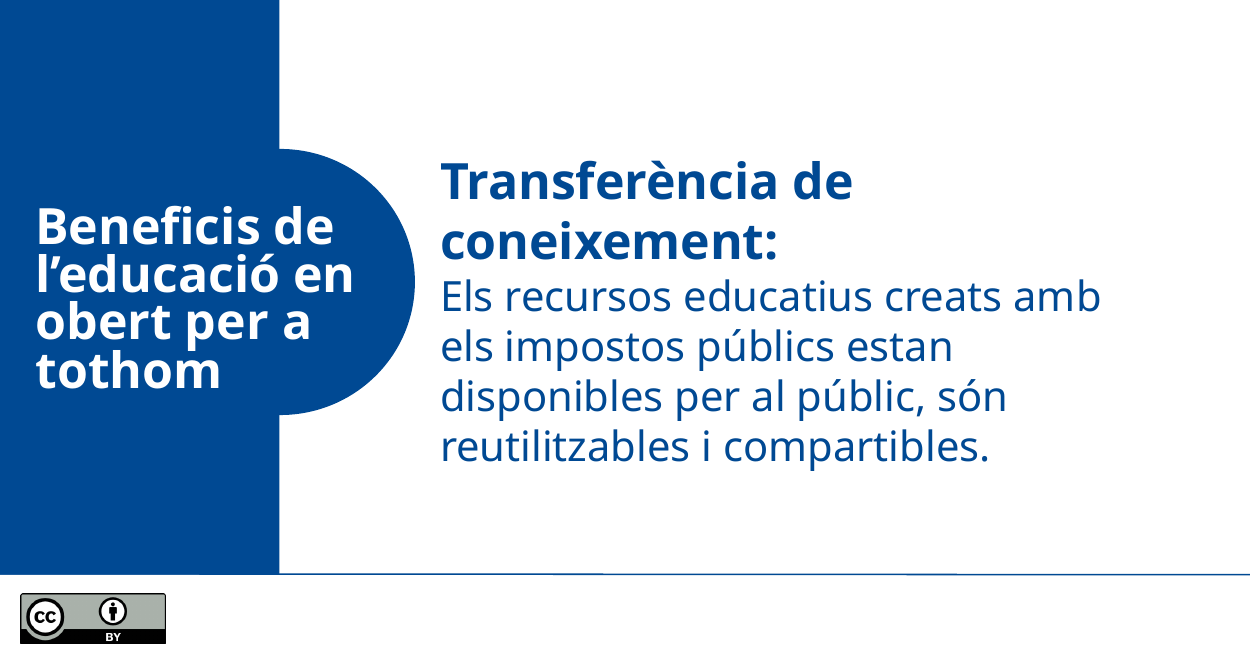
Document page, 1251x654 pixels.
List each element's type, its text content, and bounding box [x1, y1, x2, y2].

picture [20, 592, 166, 645]
text_box [0, 0, 280, 573]
text_box [0, 582, 1250, 654]
text_box Transferència de coneixement: Els recursos educatius creats amb els impostos públics estan disponibles per al públic, són reutilitzables i compartibles. [424, 134, 1175, 485]
text_box [390, 204, 415, 360]
text_box [183, 148, 378, 190]
text_box Beneficis de l’educació en obert per a tothom [20, 190, 390, 413]
